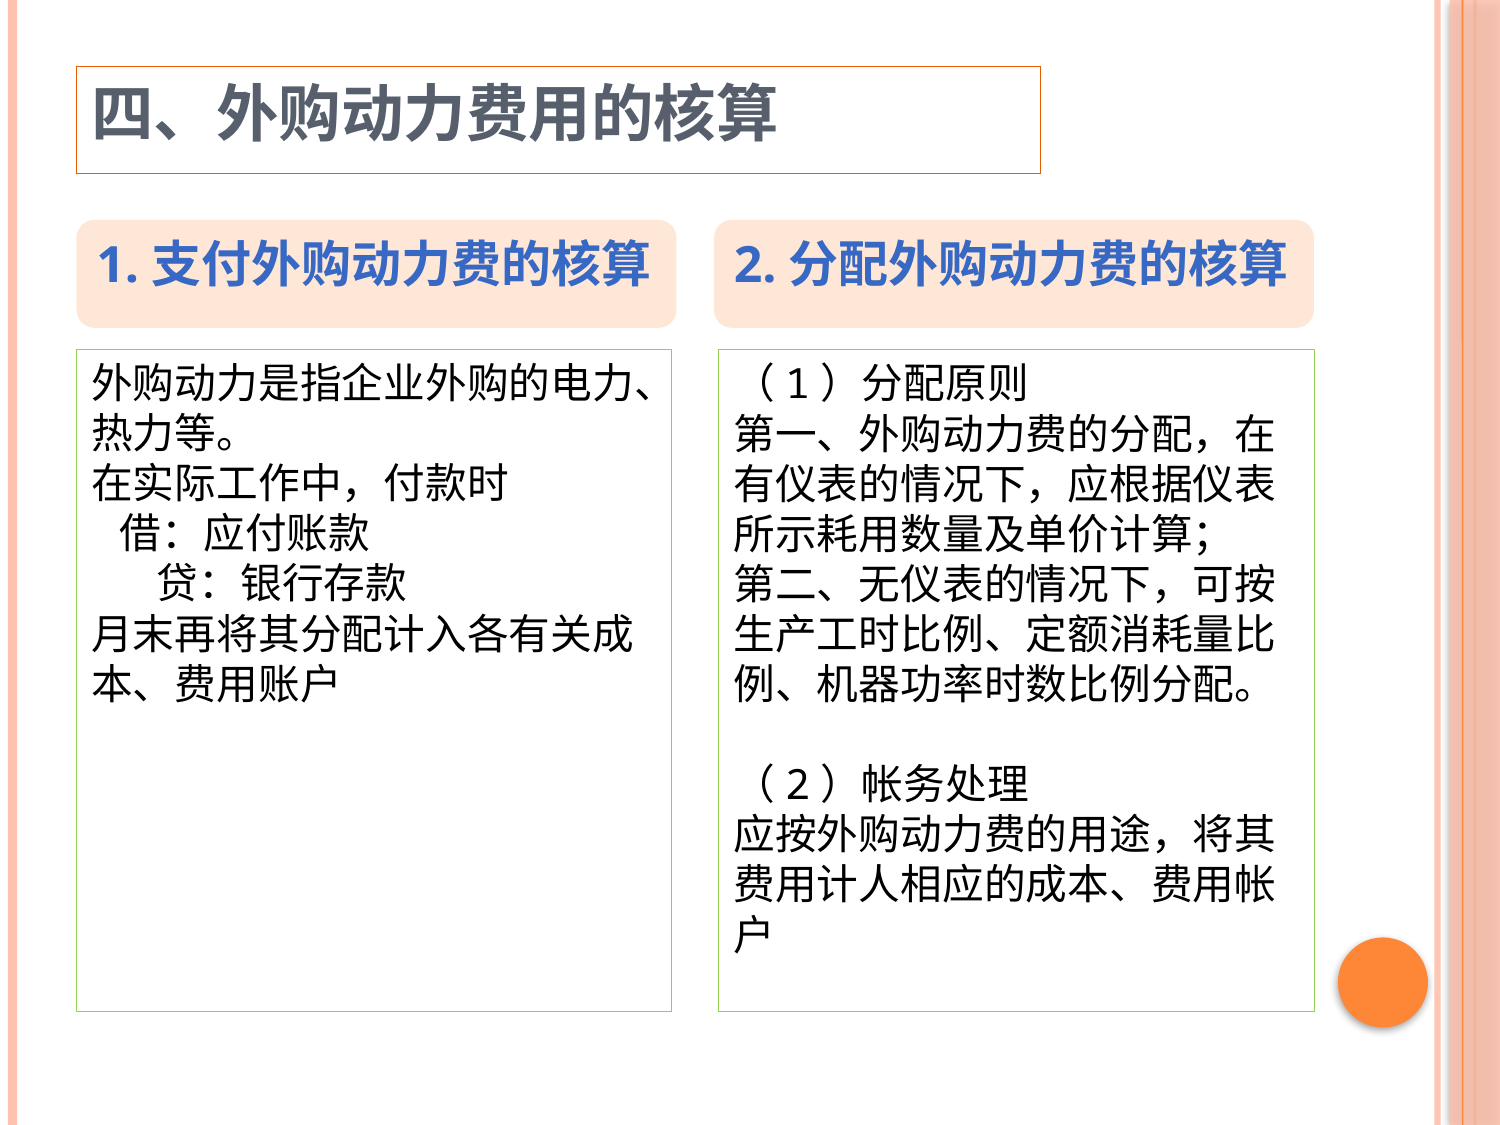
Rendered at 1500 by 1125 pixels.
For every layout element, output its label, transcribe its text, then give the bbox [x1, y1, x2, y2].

text_box 外购动力是指企业外购的电力、热力等。 在实际工作中，付款时 借：应付账款 贷：银行存款 月末再将其分配计入各有关成本、费用账户 [76, 349, 672, 1012]
text_box 2.分配外购动力费的核算 [713, 219, 1314, 328]
text_box （1）分配原则 第一、外购动力费的分配，在有仪表的情况下，应根据仪表所示耗用数量及单价计算； 第二、无仪表的情况下，可按生产工时比例、定额消耗量比例、机器功率时数比例分配。 （2）帐务处理 应按外购动力费的用途，将其费用计人相应的成本、费用帐户 [718, 349, 1315, 1012]
text_box 四、外购动力费用的核算 [76, 66, 1041, 174]
text_box 1.支付外购动力费的核算 [76, 219, 677, 328]
